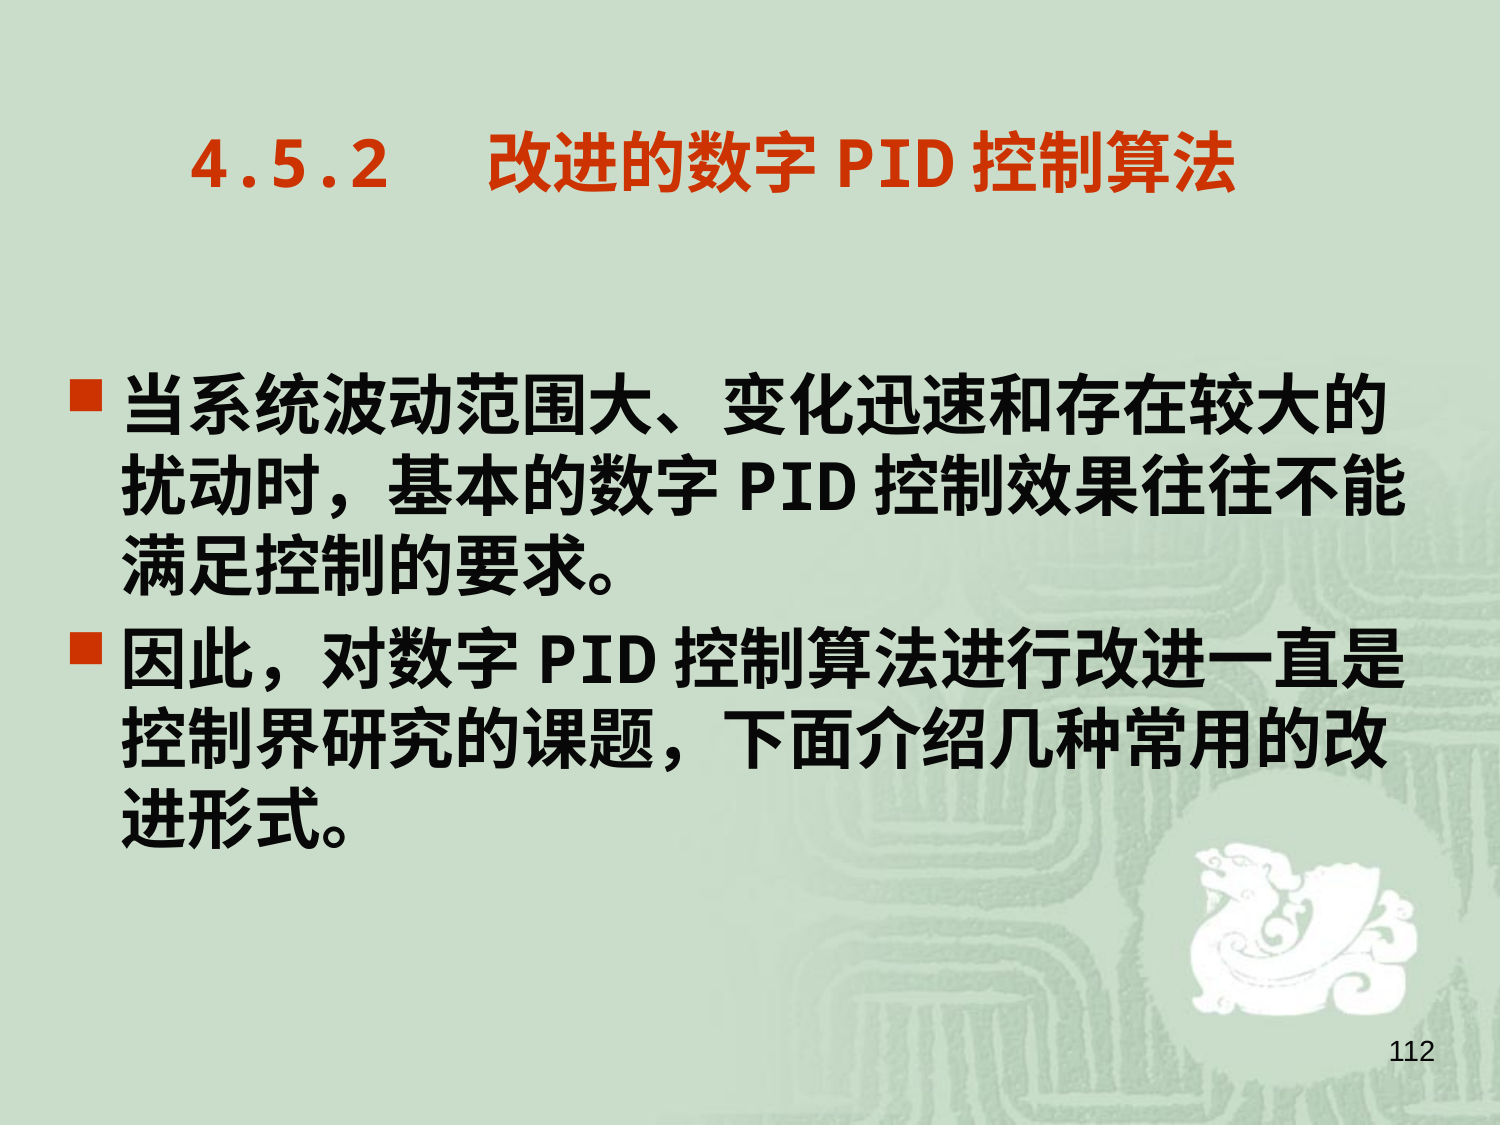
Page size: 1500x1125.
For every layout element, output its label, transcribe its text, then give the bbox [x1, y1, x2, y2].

list 当系统波动范围大、变化迅速和存在较大的扰动时，基本的数字PID控制效果往往不能满足控制的要求。 因此，对数字PID控制算法进行改进一直是控制界研究的课题，下面介绍几种常用的改进形式。 [49, 262, 1451, 1001]
text_box 4.5.2 改进的数字PID控制算法 [175, 113, 1254, 209]
picture [0, 0, 1500, 1125]
slide_number 112 [1074, 1024, 1451, 1103]
